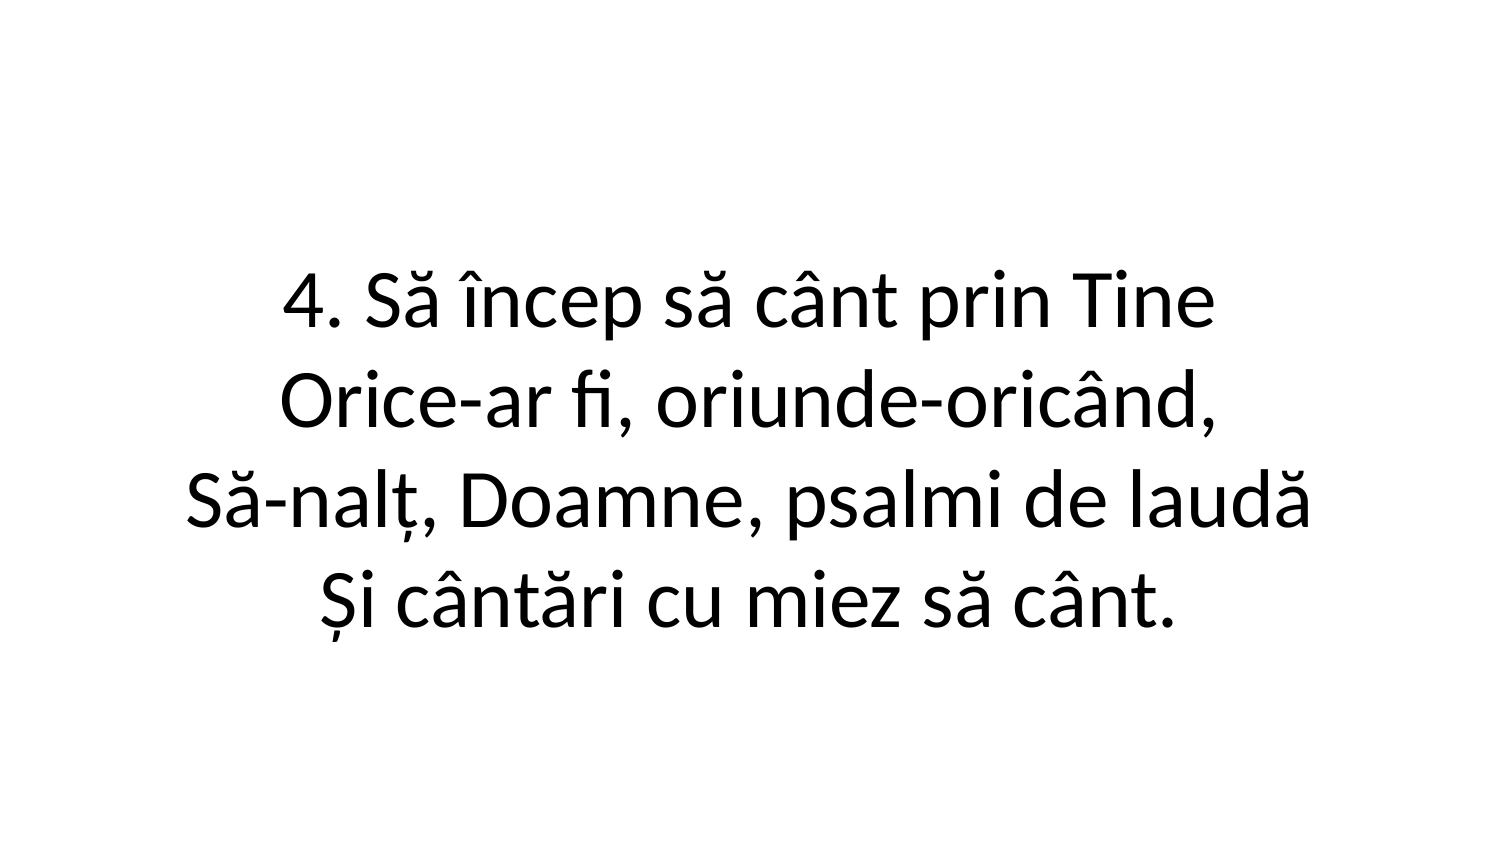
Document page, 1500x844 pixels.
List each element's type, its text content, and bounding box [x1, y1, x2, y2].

text_box 4. Să încep să cânt prin Tine Orice-ar fi, oriunde-oricând, Să-nalț, Doamne, psalmi de laudă Și cântări cu miez să cânt. [170, 192, 1330, 652]
